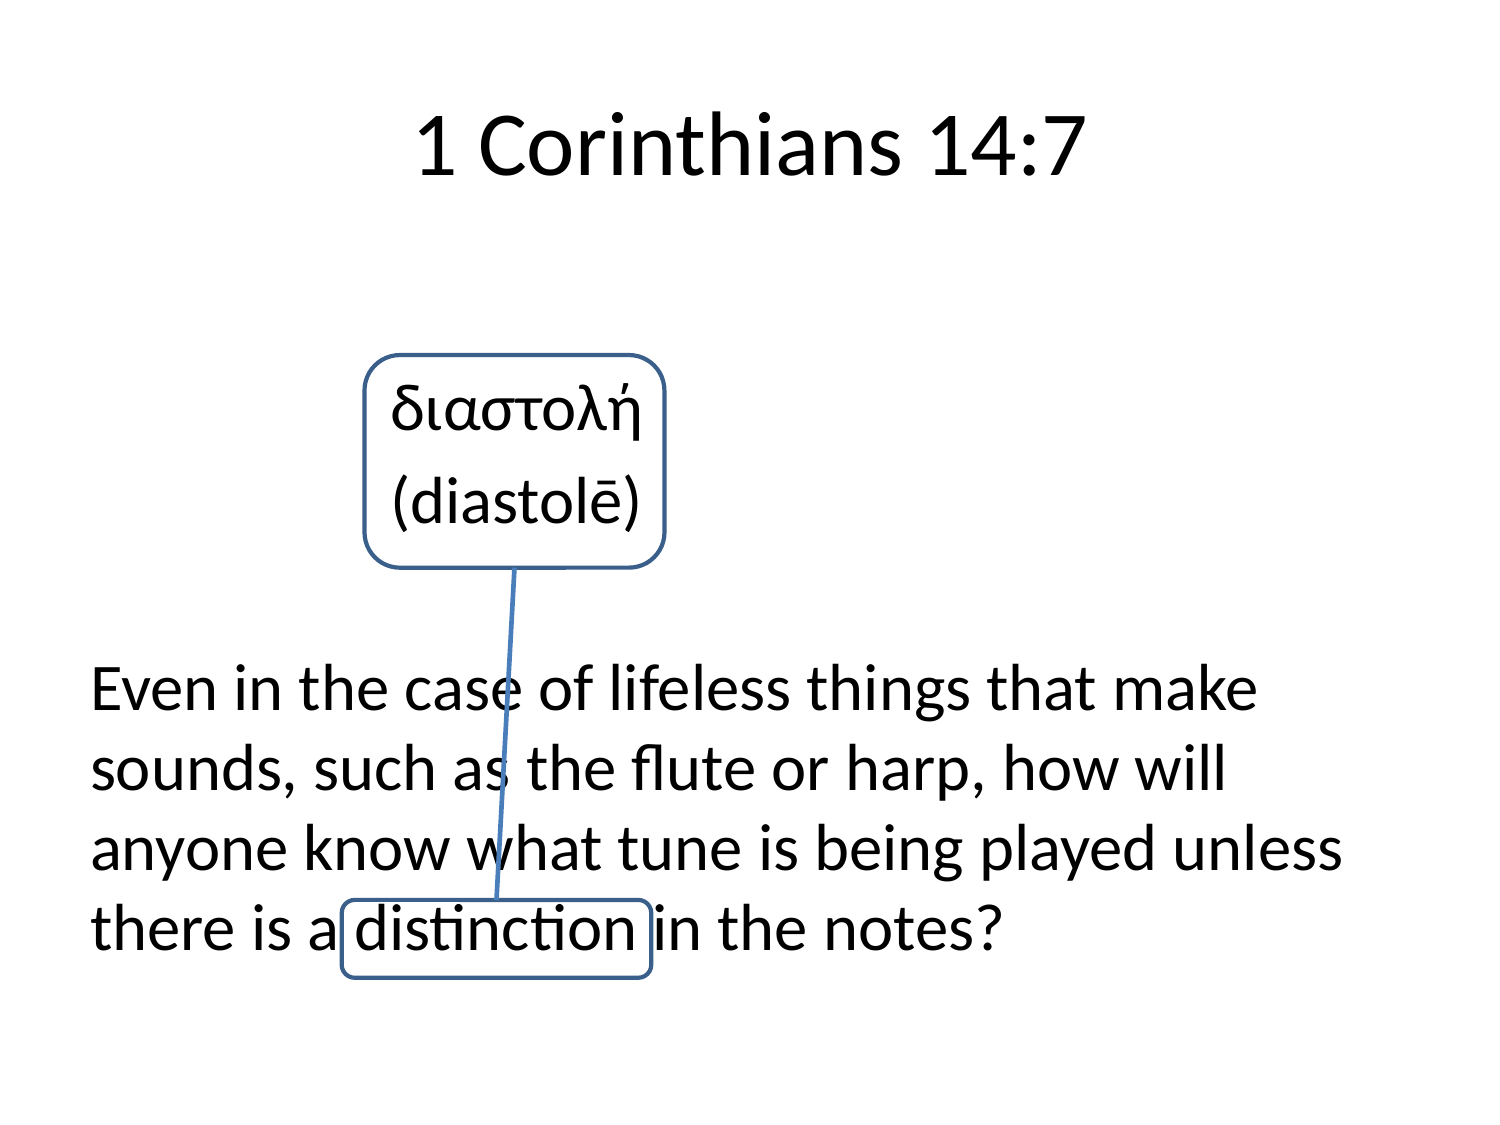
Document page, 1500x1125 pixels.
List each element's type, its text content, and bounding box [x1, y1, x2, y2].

list διαστολή (diastolē) Even in the case of lifeless things that make sounds, such as the flute or harp, how will anyone know what tune is being played unless there is a distinction in the notes? [75, 262, 1425, 1005]
text_box [339, 897, 654, 980]
title 1 Corinthians 14:7 [75, 45, 1425, 233]
text_box [362, 352, 667, 570]
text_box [496, 567, 515, 901]
